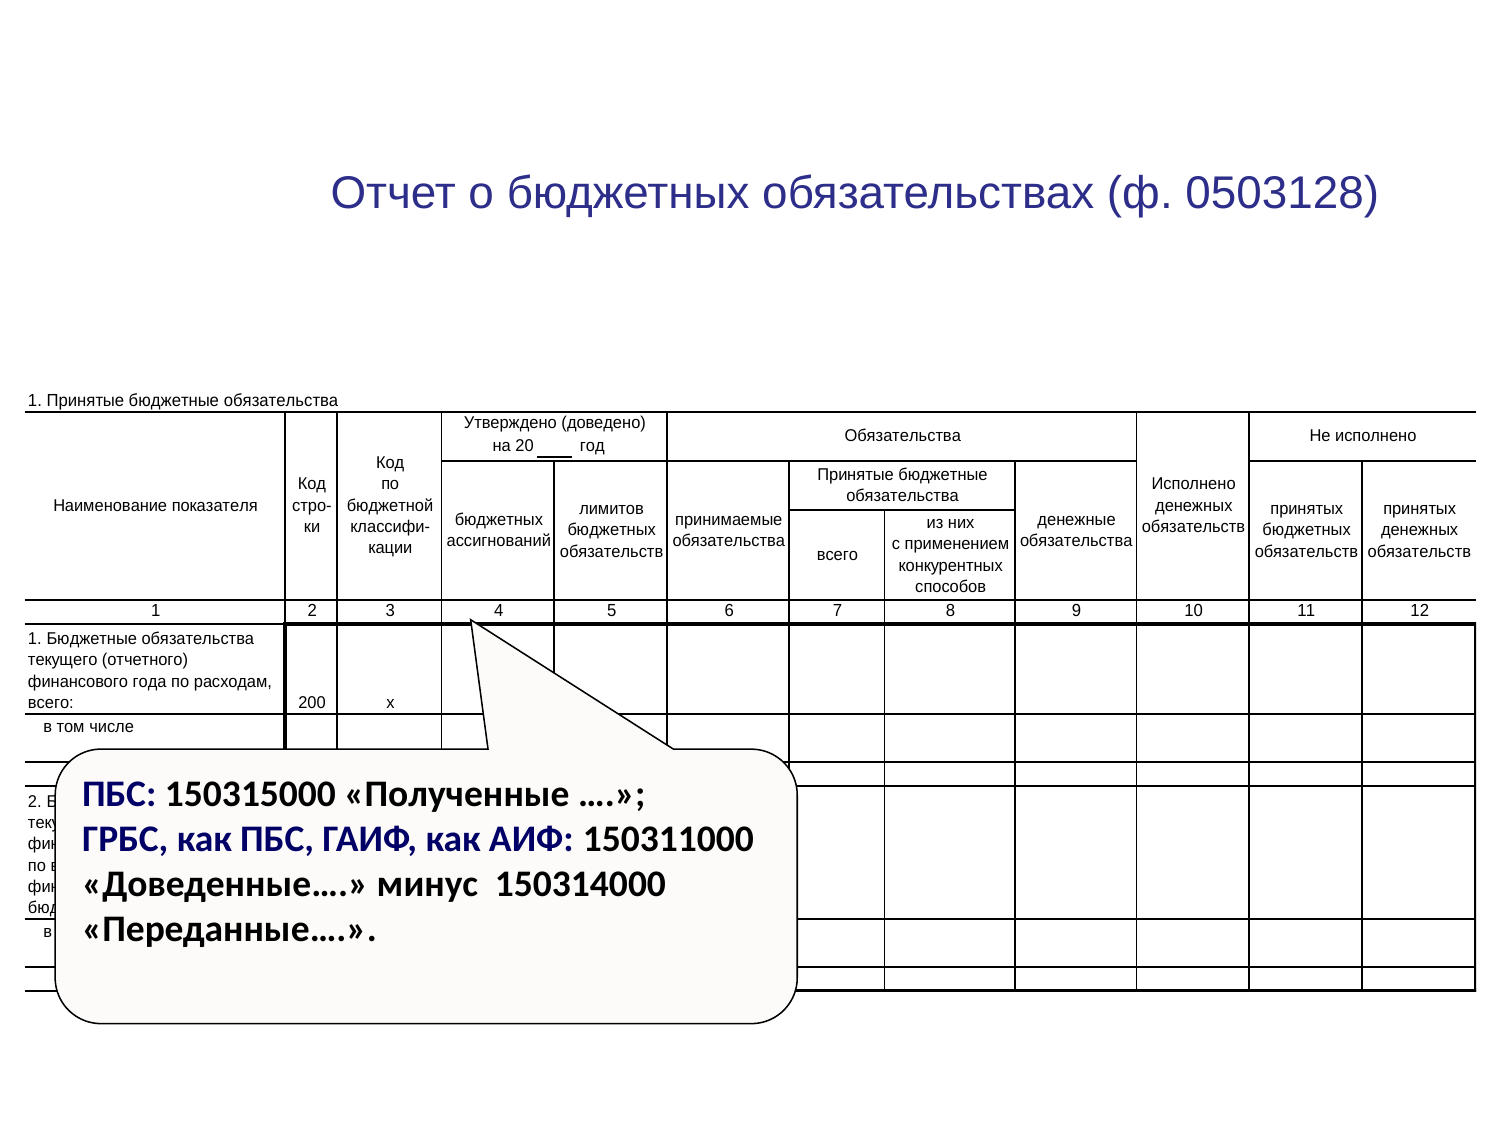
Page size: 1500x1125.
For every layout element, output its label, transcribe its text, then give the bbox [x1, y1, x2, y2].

text_box Отчет о бюджетных обязательствах (ф. 0503128) [307, 156, 1403, 225]
picture [23, 386, 1477, 993]
text_box ПБС: 150315000 «Полученные ….»; ГРБС, как ПБС, ГАИФ, как АИФ: 150311000 «Доведенные….» минус 150314000 «Переданные….». [61, 1001, 791, 1024]
